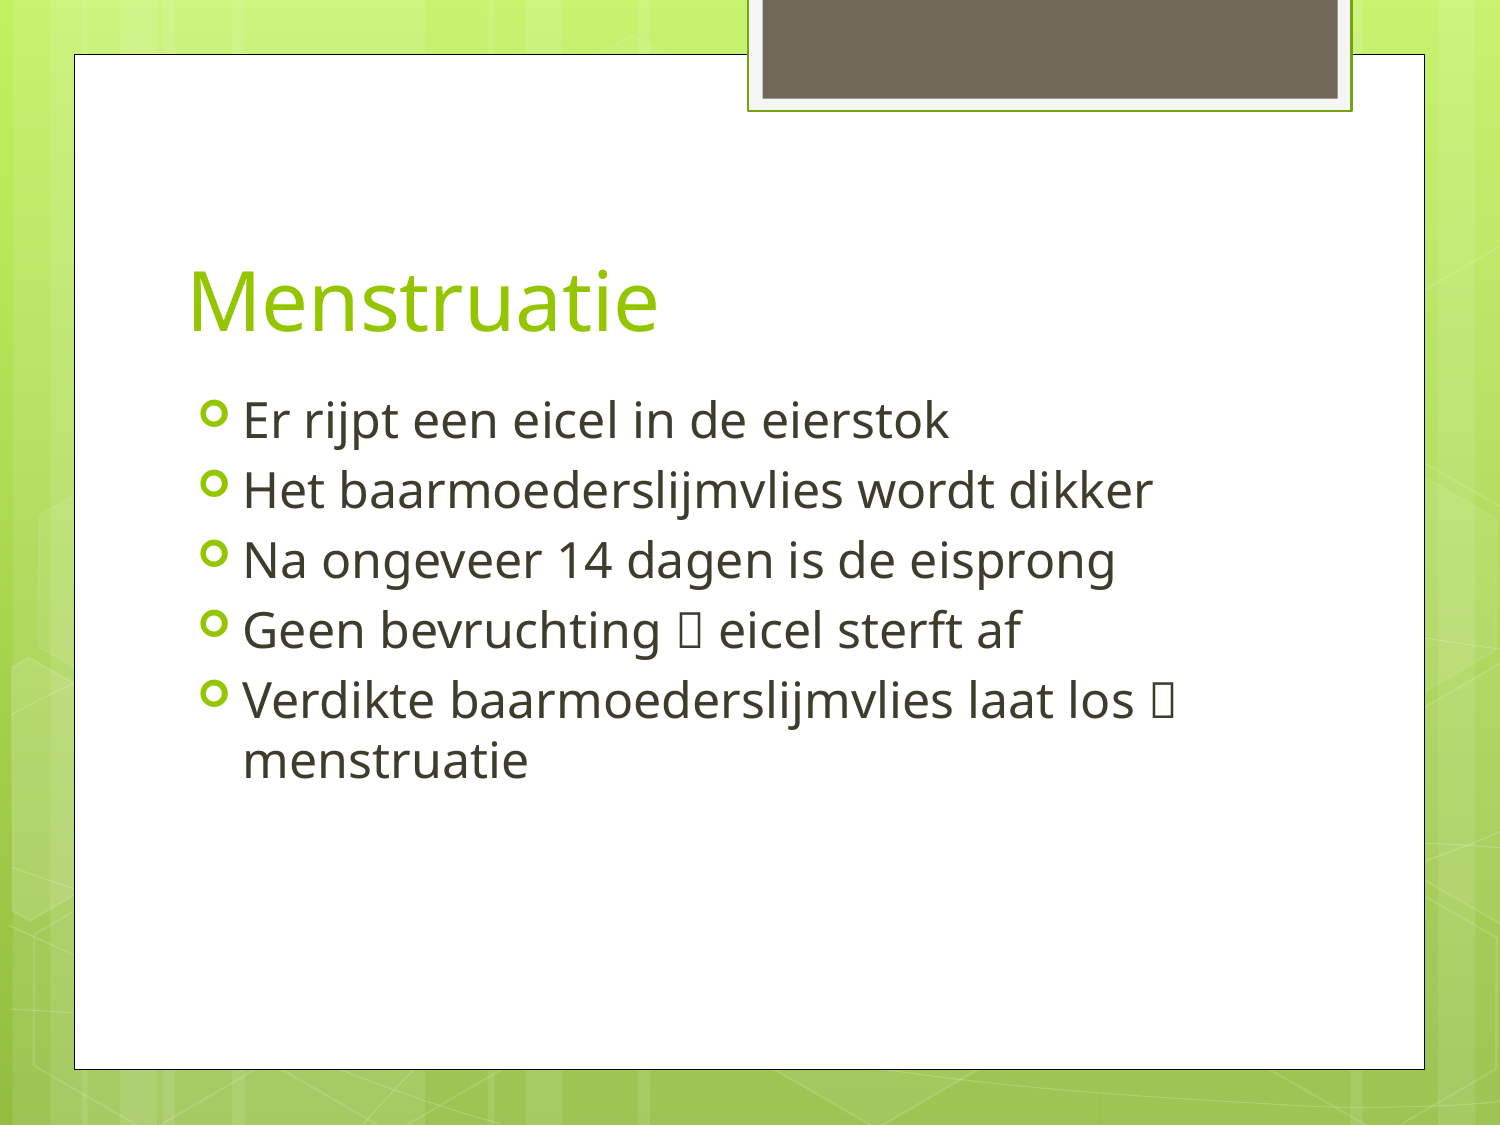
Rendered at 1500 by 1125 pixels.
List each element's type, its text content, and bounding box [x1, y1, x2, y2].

list Er rijpt een eicel in de eierstok Het baarmoederslijmvlies wordt dikker Na ongeveer 14 dagen is de eisprong Geen bevruchting  eicel sterft af Verdikte baarmoederslijmvlies laat los  menstruatie [171, 381, 1283, 957]
title Menstruatie [171, 168, 1324, 357]
